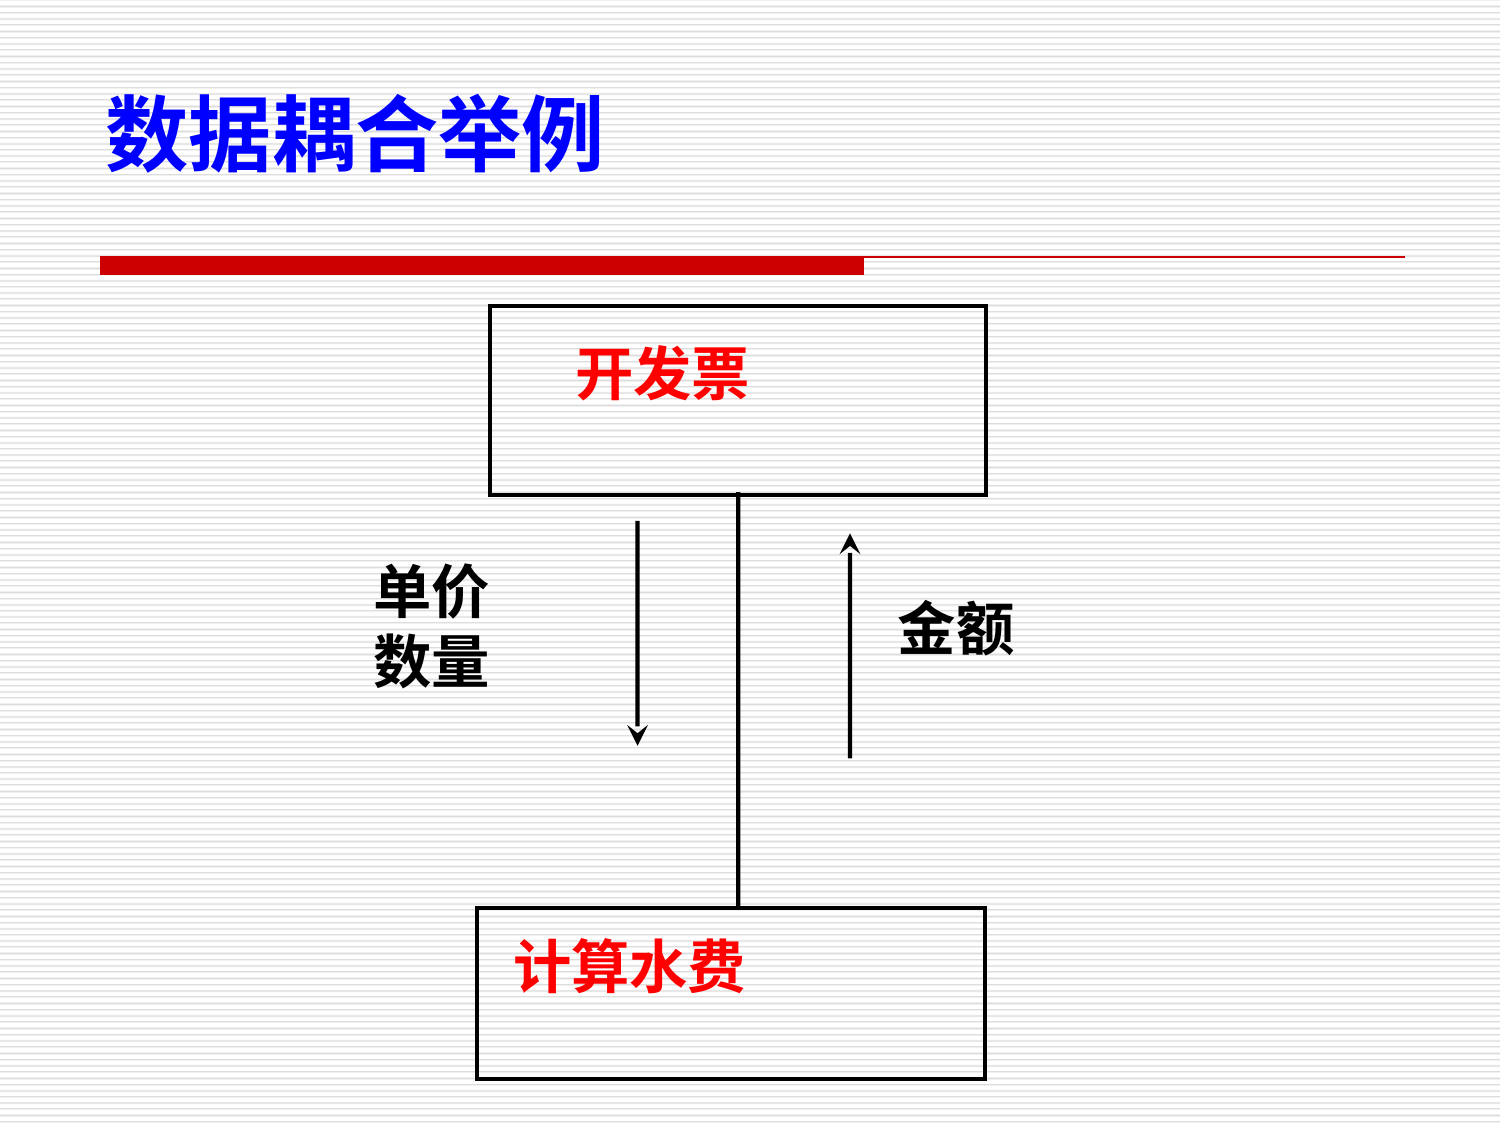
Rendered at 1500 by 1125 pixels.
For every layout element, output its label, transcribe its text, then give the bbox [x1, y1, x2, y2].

text_box [477, 908, 986, 1080]
text_box [627, 725, 648, 746]
text_box 单价 数量 [358, 547, 646, 703]
text_box 金额 [882, 584, 1146, 670]
text_box 开发票 [560, 329, 766, 415]
picture [0, 0, 1500, 1125]
text_box 计算水费 [497, 922, 762, 1008]
text_box [839, 533, 861, 554]
text_box 数据耦合举例 [90, 67, 1179, 196]
text_box [490, 305, 987, 495]
